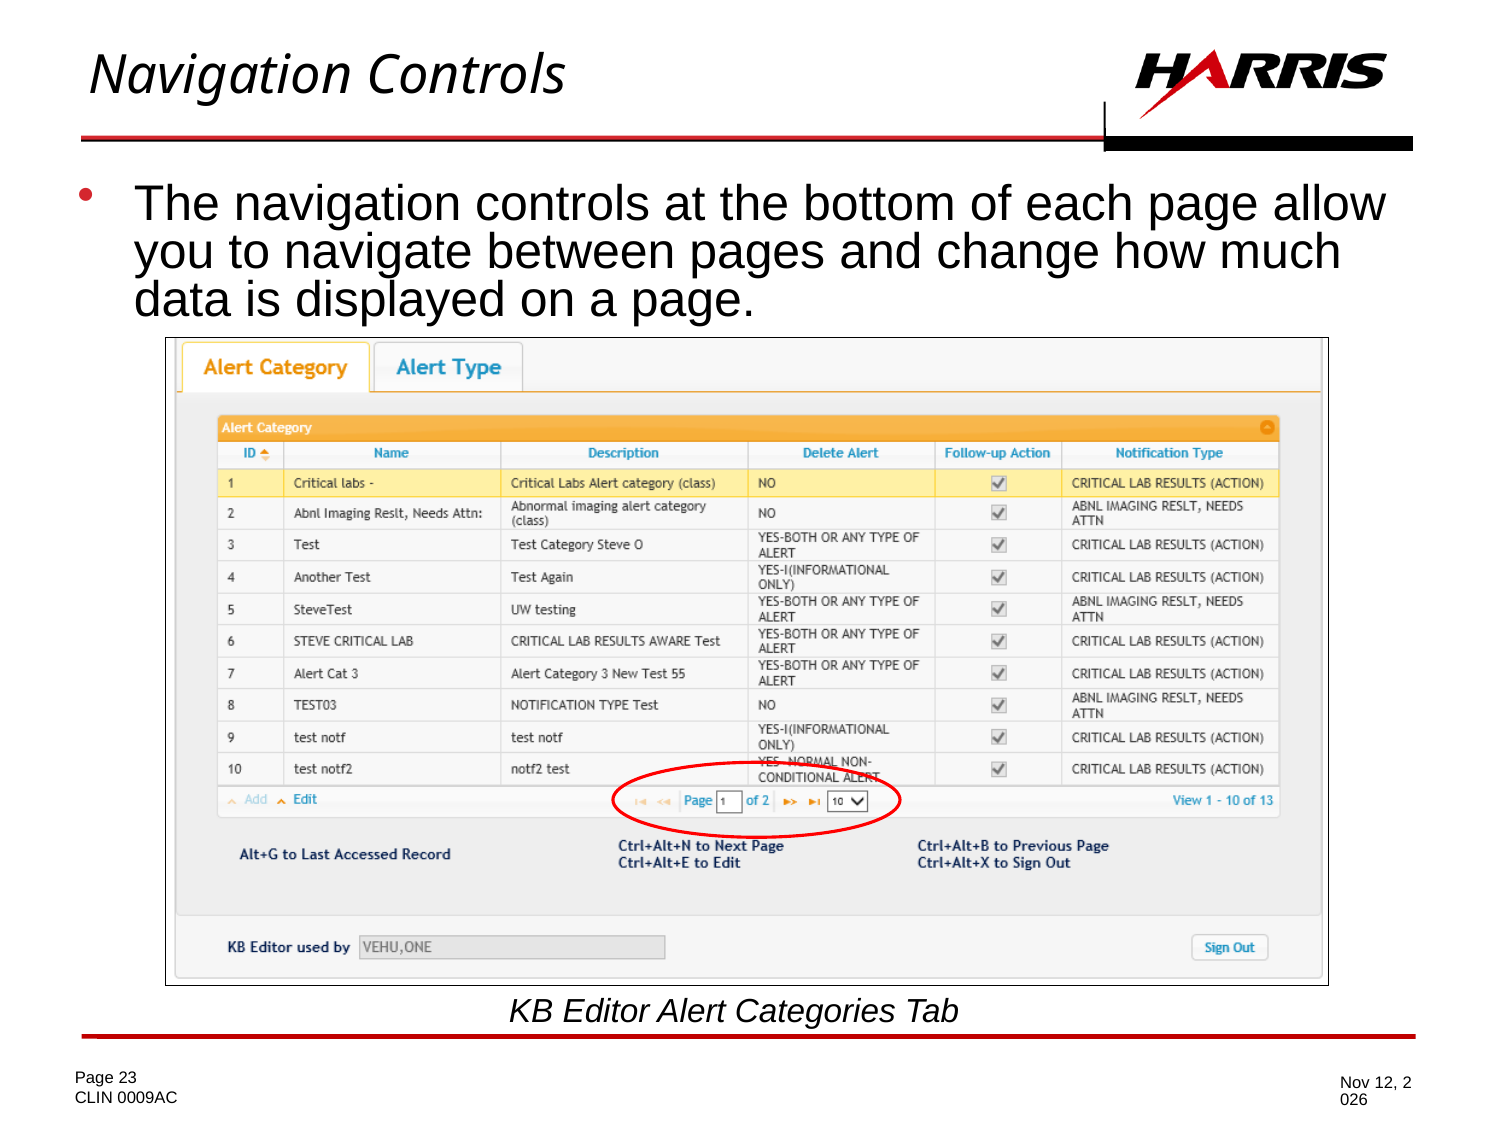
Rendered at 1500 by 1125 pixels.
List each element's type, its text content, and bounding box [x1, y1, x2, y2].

title Navigation Controls [73, 27, 962, 117]
list The navigation controls at the bottom of each page allow you to navigate between pages and change how much data is displayed on a page. [62, 174, 1432, 1020]
picture [164, 336, 1329, 987]
picture [1135, 49, 1387, 119]
list KB Editor Alert Categories Tab [49, 989, 1420, 1047]
slide_number 6-Oct-14 [1324, 1060, 1435, 1105]
